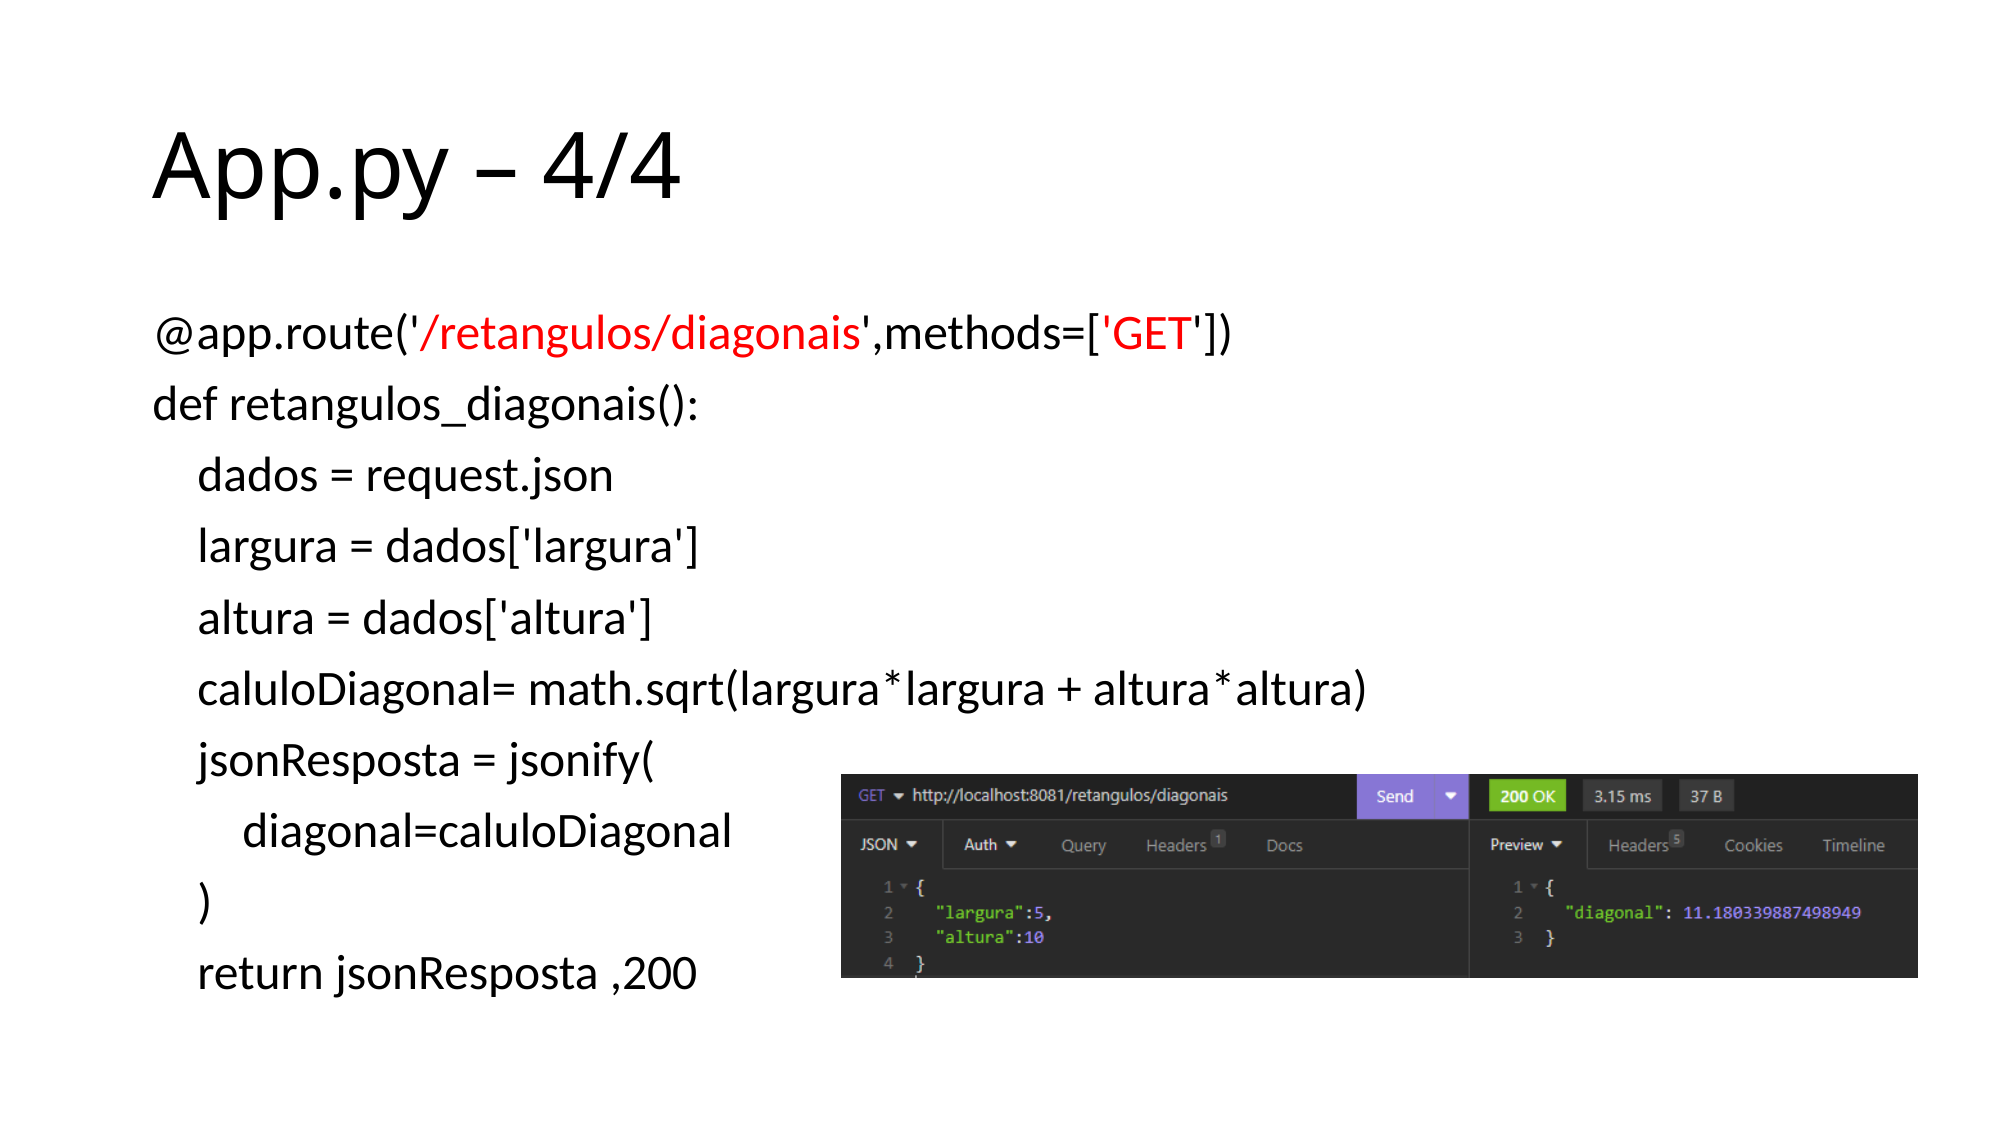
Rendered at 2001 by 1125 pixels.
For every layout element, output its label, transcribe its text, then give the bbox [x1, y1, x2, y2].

list @app.route('/retangulos/diagonais',methods=['GET']) def retangulos_diagonais(): dados = request.json largura = dados['largura'] altura = dados['altura'] caluloDiagonal= math.sqrt(largura*largura + altura*altura) jsonResposta = jsonify( diagonal=caluloDiagonal ) return jsonResposta ,200 [137, 299, 1863, 1014]
picture [841, 774, 1918, 978]
title App.py – 4/4 [137, 59, 1863, 278]
